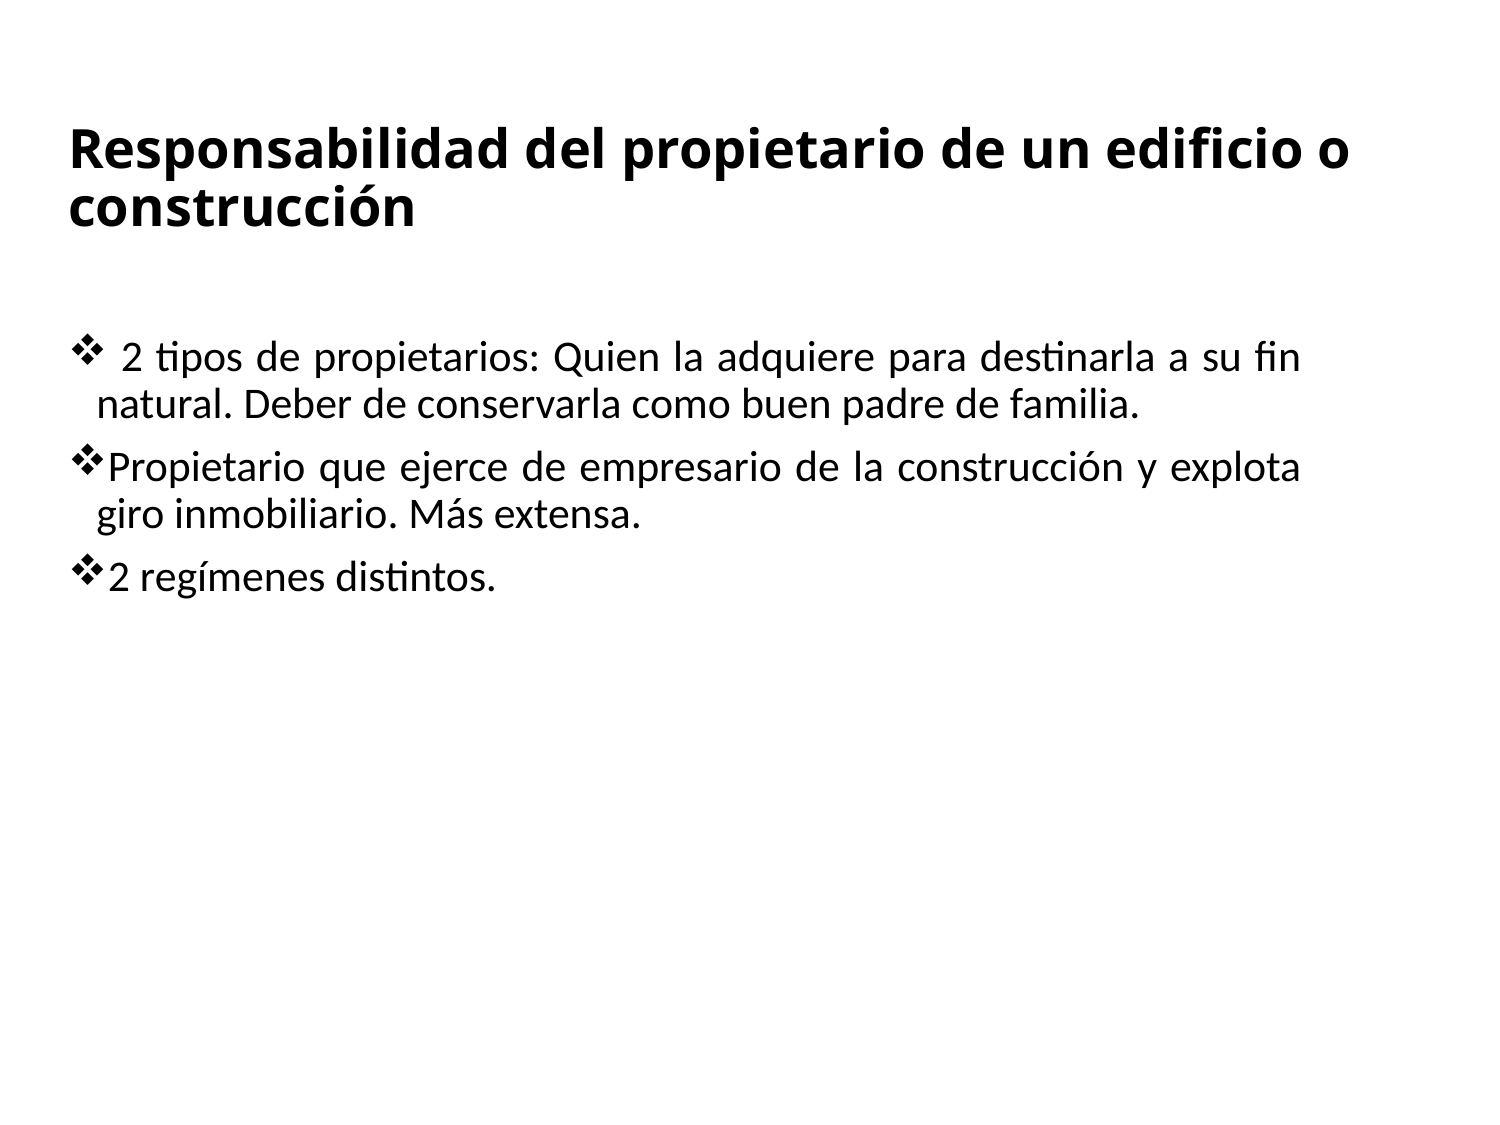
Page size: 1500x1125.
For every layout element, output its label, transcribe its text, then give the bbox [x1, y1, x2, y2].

title Responsabilidad del propietario de un edificio o construcción [53, 93, 1459, 267]
list 2 tipos de propietarios: Quien la adquiere para destinarla a su fin natural. Deber de conservarla como buen padre de familia. Propietario que ejerce de empresario de la construcción y explota giro inmobiliario. Más extensa. 2 regímenes distintos. [53, 326, 1317, 929]
